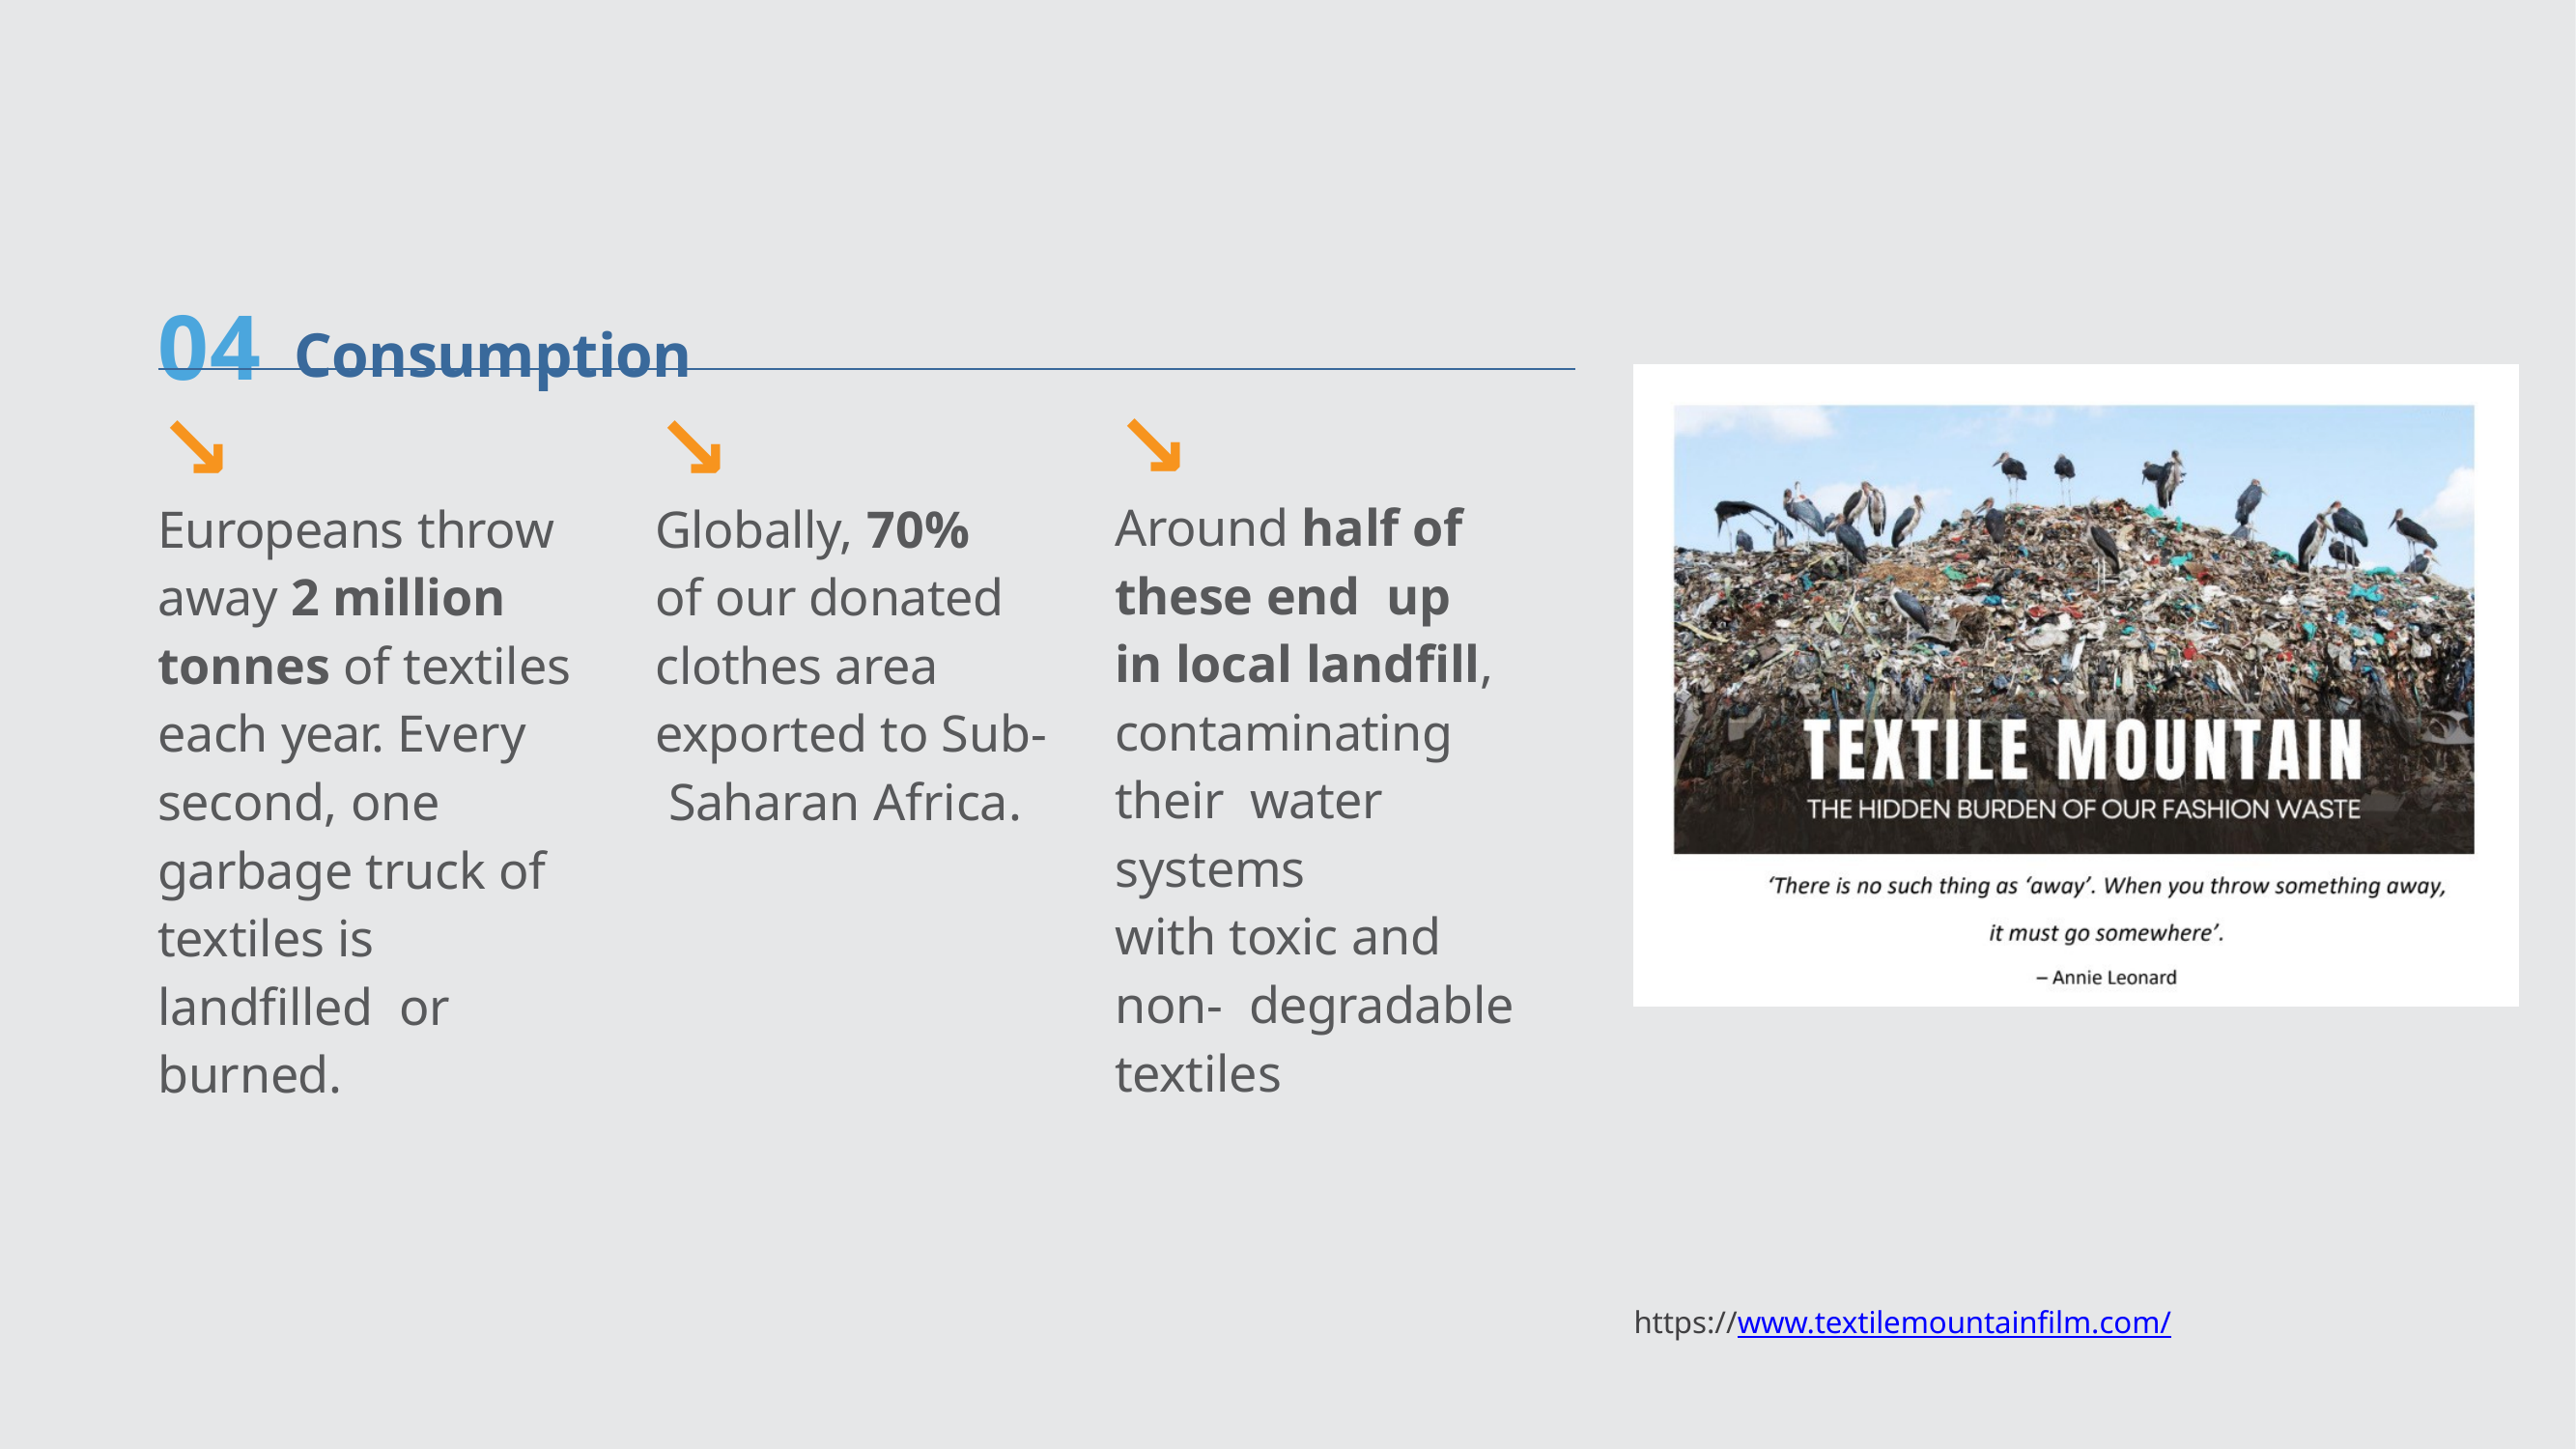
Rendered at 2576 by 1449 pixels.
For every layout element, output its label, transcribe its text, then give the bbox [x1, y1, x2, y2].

text_box ↘ Globally, 70% of our donated clothes area exported to Sub- Saharan Africa. [653, 386, 1050, 831]
picture [1633, 363, 2519, 1007]
text_box https://www.textilemountainfilm.com/ [1631, 1300, 2174, 1345]
title 04 Consumption [156, 221, 712, 466]
text_box ↘ Europeans throw away 2 million tonnes of textiles each year. Every second, one garbage truck of textiles is landfilled or burned. [156, 386, 604, 1104]
text_box ↘ Around half of these end up in local landfill, contaminating their water systems with toxic and non- degradable textiles [1113, 384, 1572, 1102]
